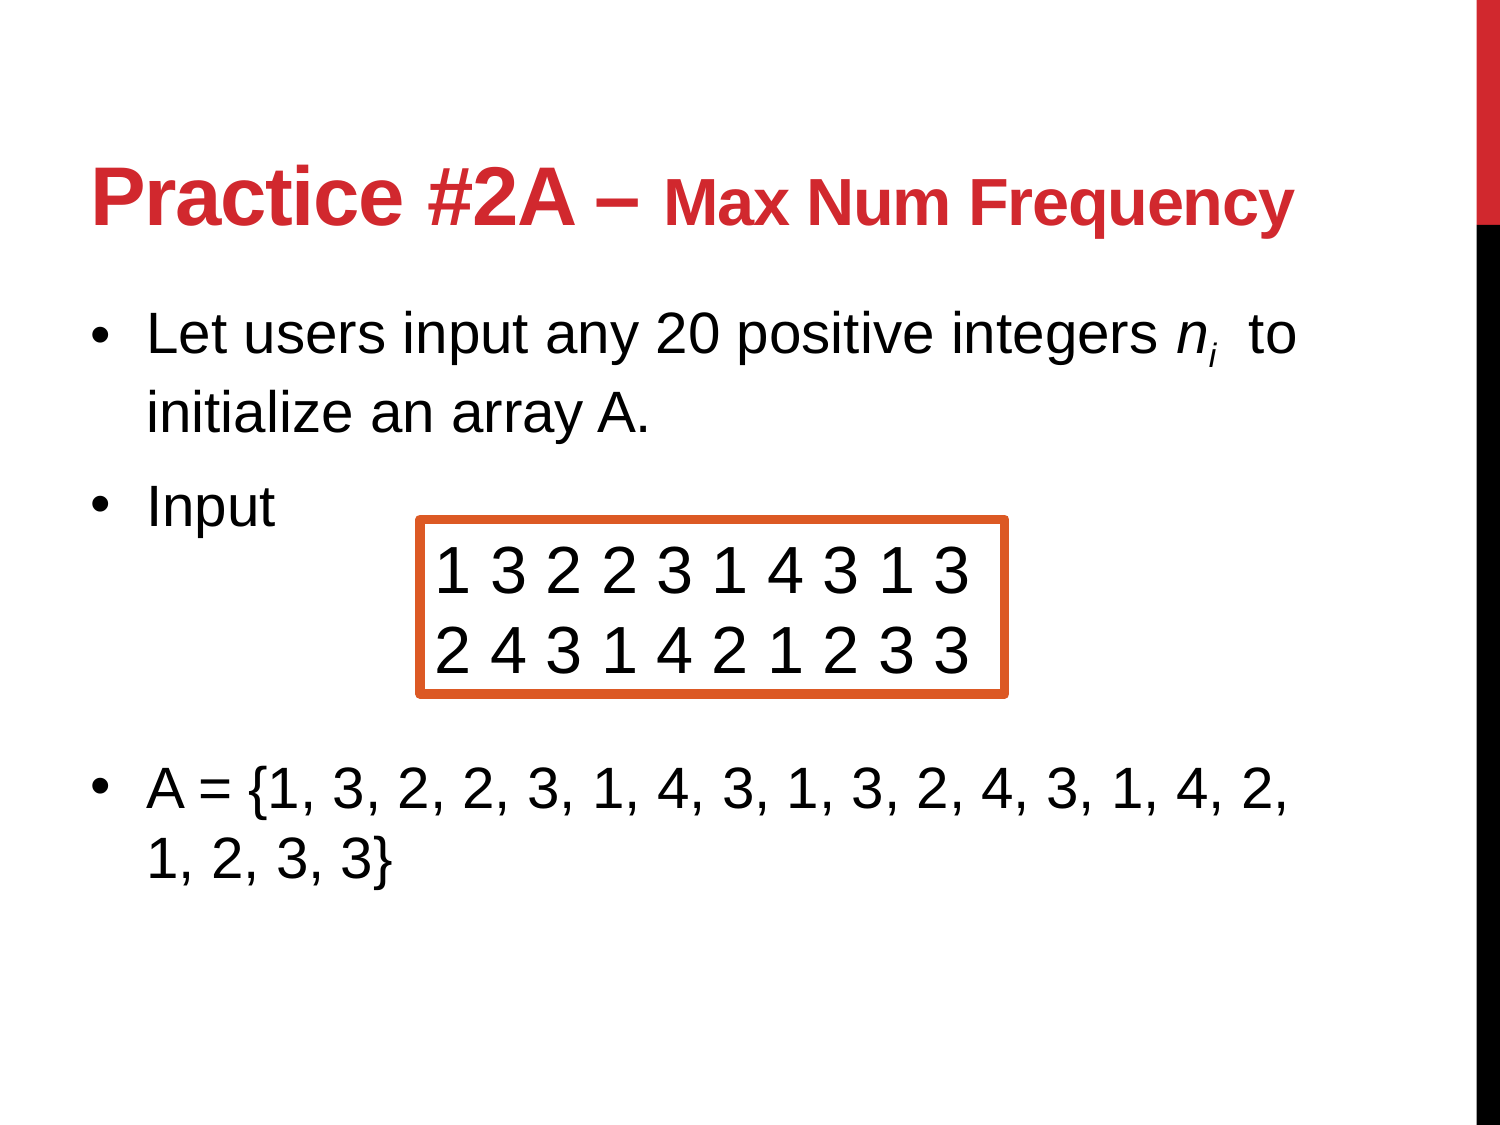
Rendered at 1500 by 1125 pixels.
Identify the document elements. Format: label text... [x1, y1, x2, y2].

title Practice #2a – Max Num Frequency [75, 25, 1325, 250]
text_box 1 3 2 2 3 1 4 3 1 3 2 4 3 1 4 2 1 2 3 3 [420, 519, 1005, 694]
list Let users input any 20 positive integers ni to initialize an array A. Input A = {1, 3, 2, 2, 3, 1, 4, 3, 1, 3, 2, 4, 3, 1, 4, 2, 1, 2, 3, 3} [75, 287, 1325, 1005]
